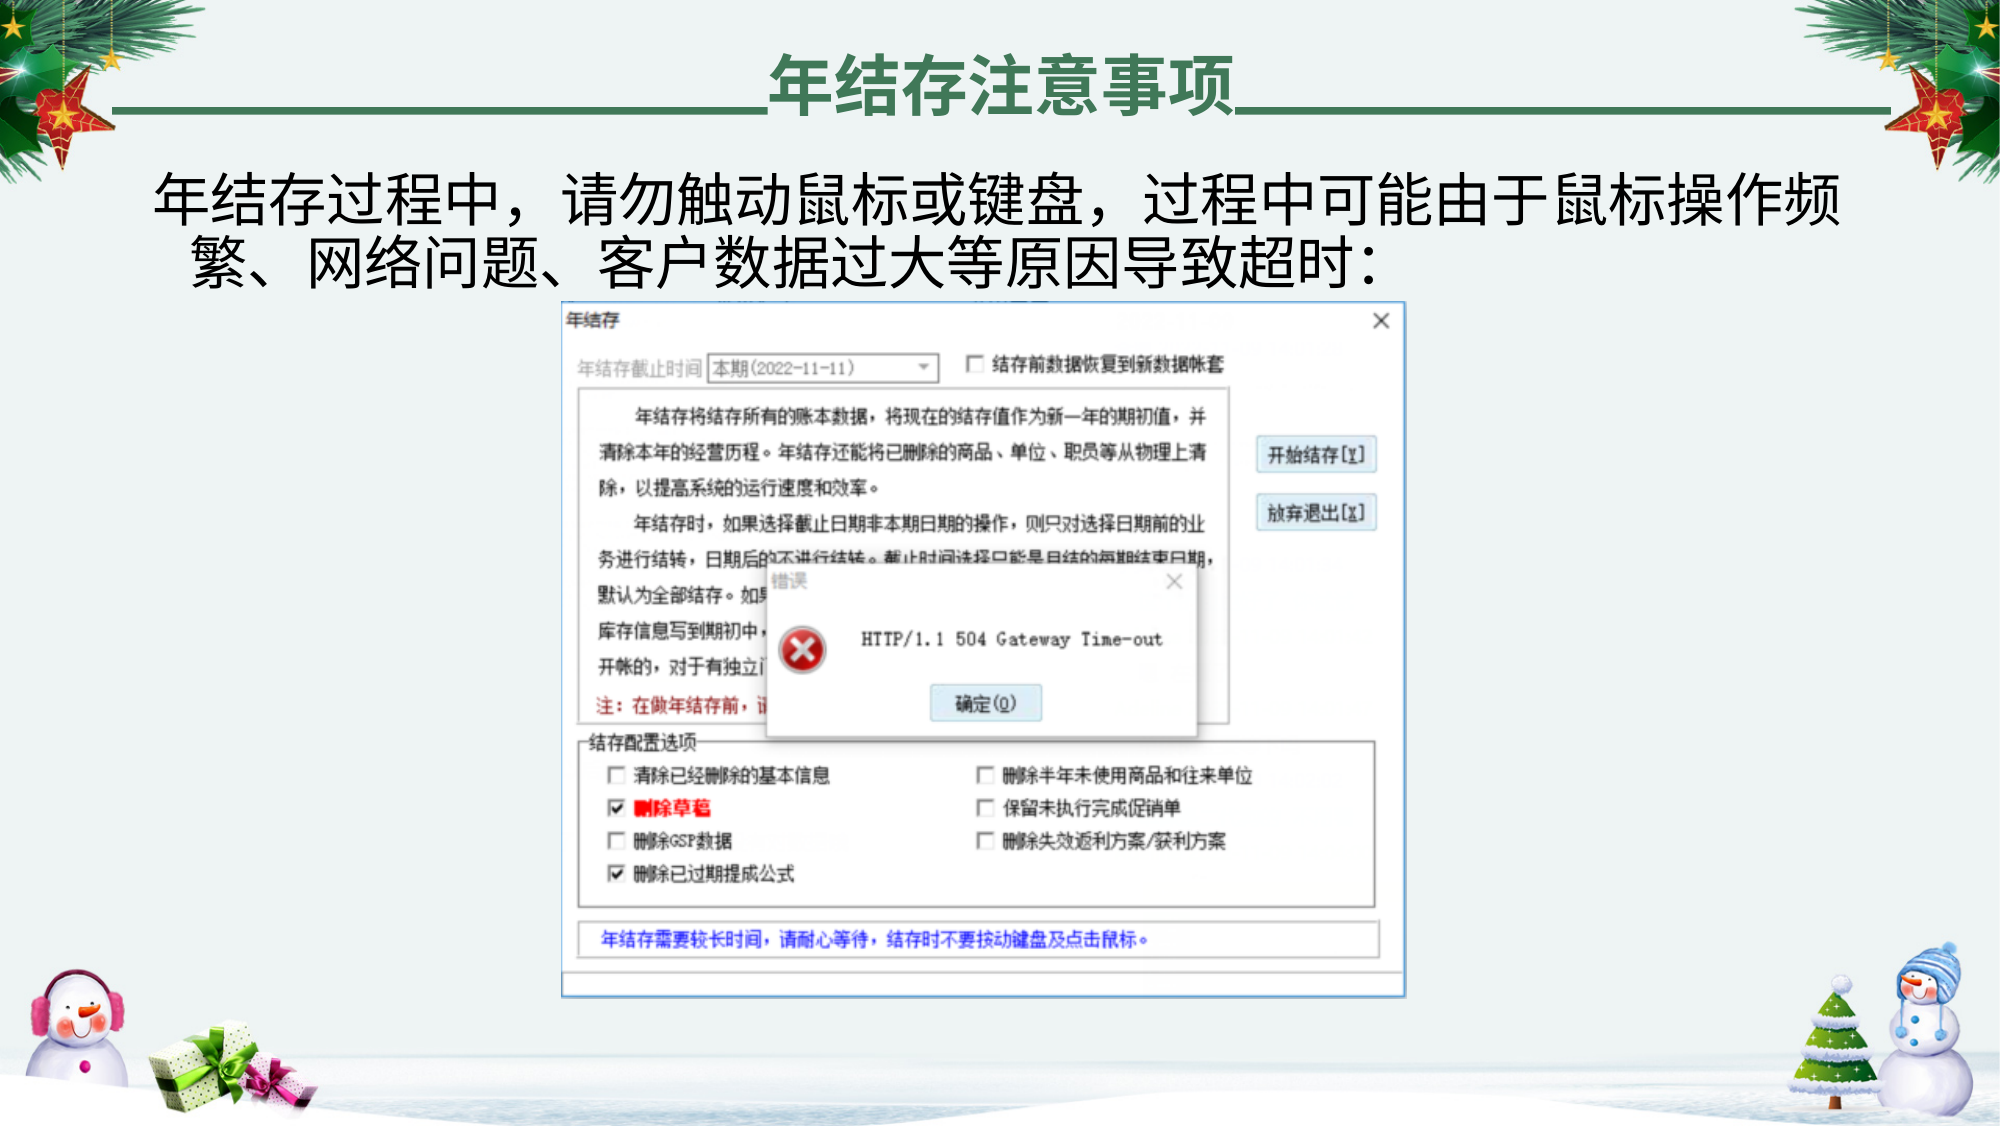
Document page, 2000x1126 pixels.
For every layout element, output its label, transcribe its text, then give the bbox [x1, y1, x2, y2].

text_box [112, 43, 1891, 124]
picture [0, 0, 2000, 1126]
list 年结存过程中，请勿触动鼠标或键盘，过程中可能由于鼠标操作频繁、网络问题、客户数据过大等原因导致超时： [137, 164, 1863, 1014]
